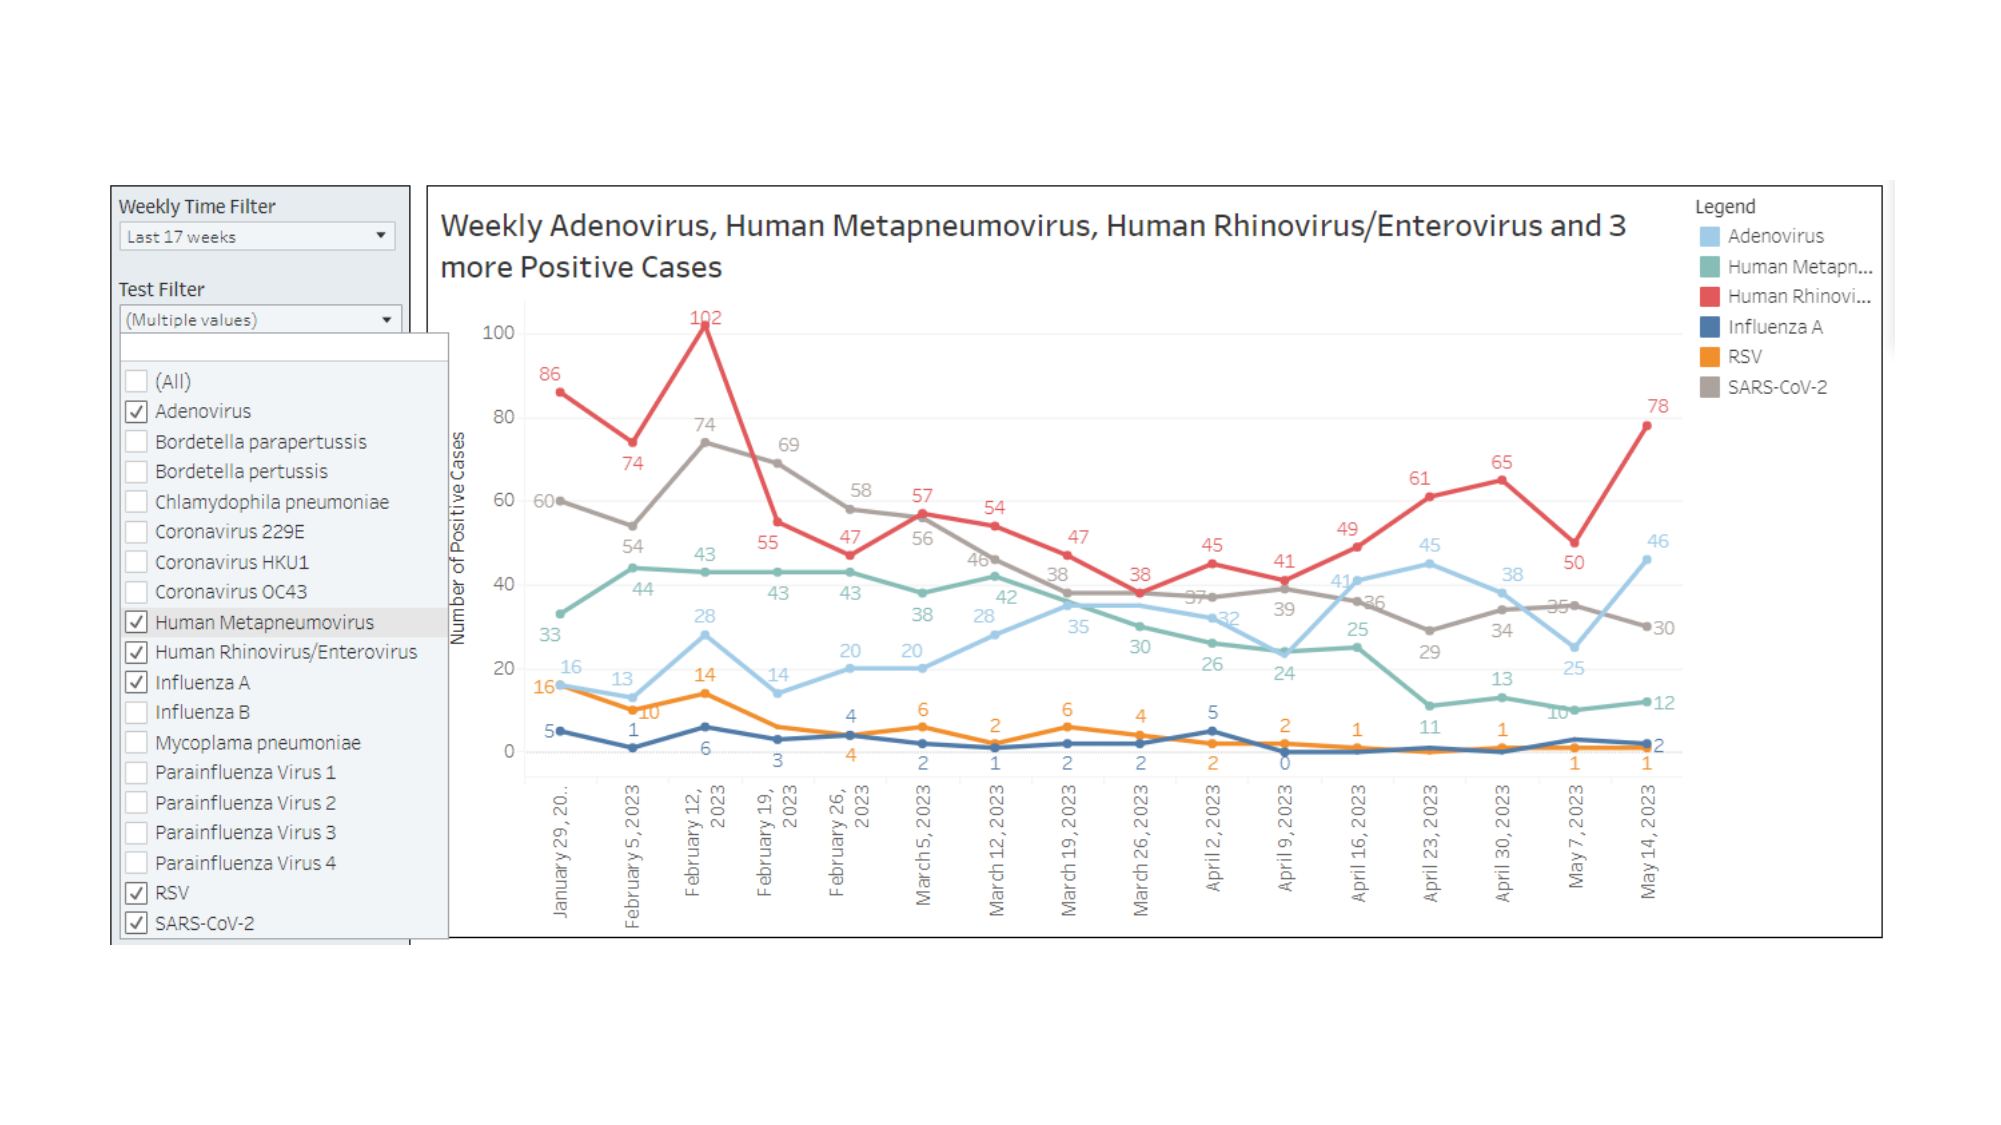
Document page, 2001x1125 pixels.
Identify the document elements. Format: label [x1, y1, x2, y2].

list [105, 179, 1895, 946]
